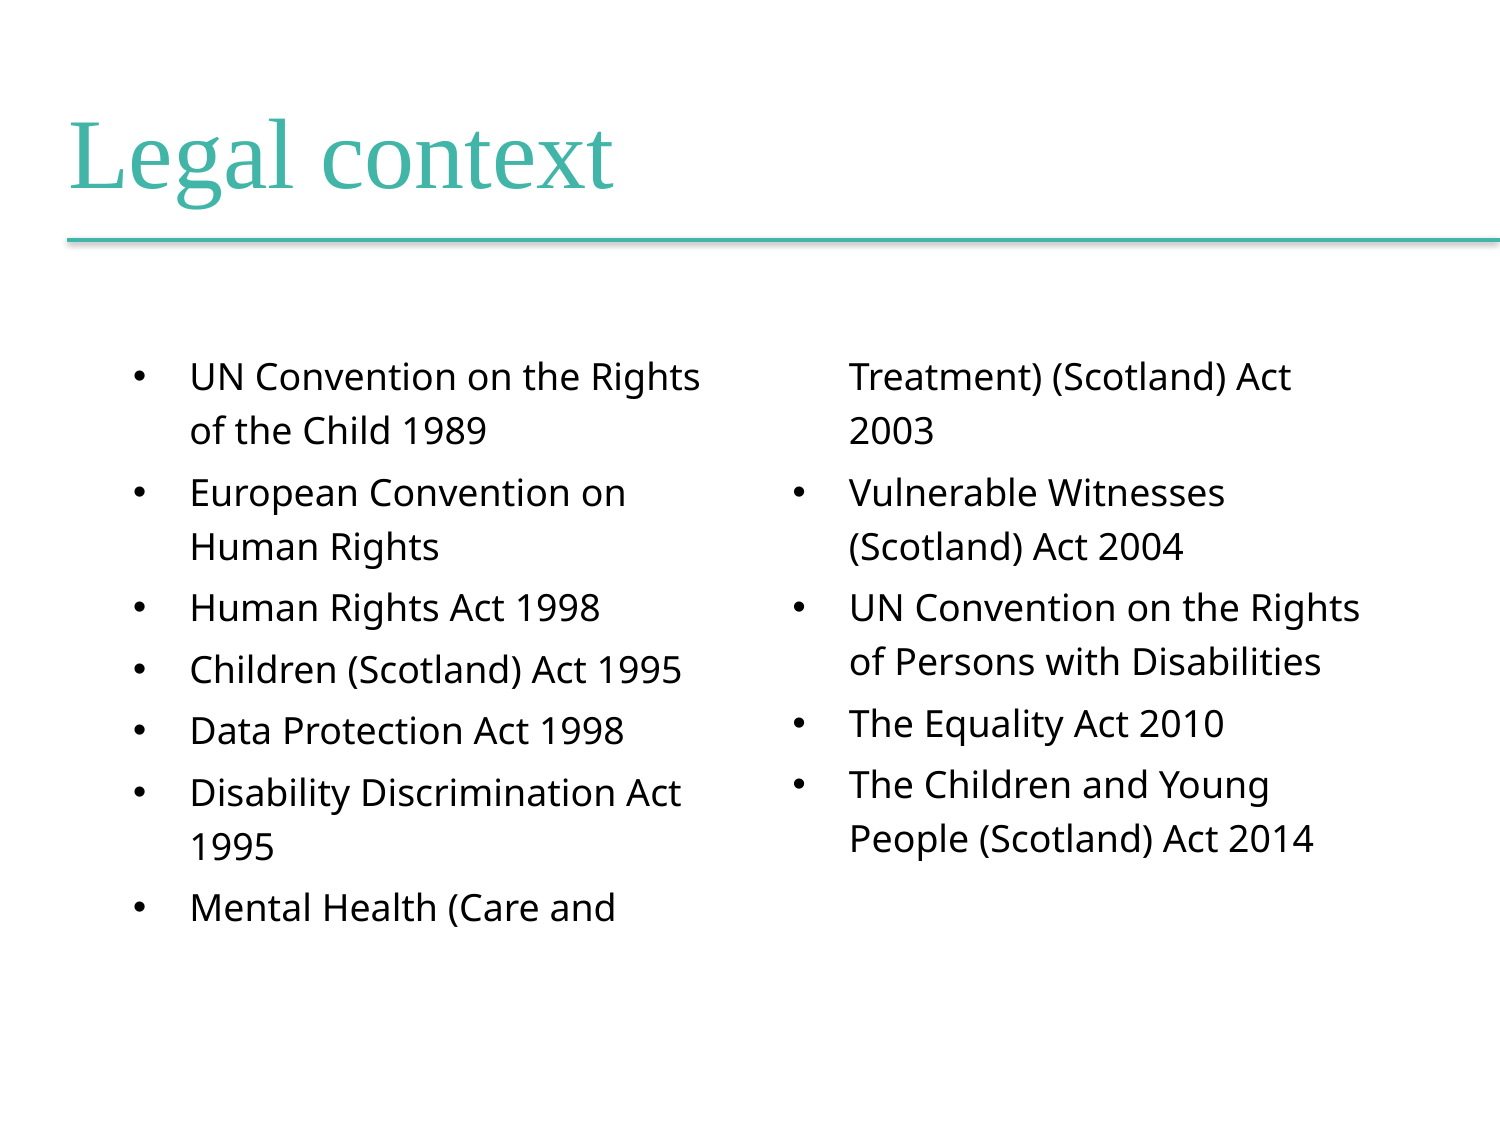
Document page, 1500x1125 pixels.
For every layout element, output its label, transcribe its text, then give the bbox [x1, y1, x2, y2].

text_box Legal context [53, 15, 1448, 304]
list UN Convention on the Rights of the Child 1989 European Convention on Human Rights Human Rights Act 1998 Children (Scotland) Act 1995 Data Protection Act 1998 Disability Discrimination Act 1995 Mental Health (Care and Treatment) (Scotland) Act 2003 Vulnerable Witnesses (Scotland) Act 2004 UN Convention on the Rights of Persons with Disabilities The Equality Act 2010 The Children and Young People (Scotland) Act 2014 [118, 336, 1391, 983]
